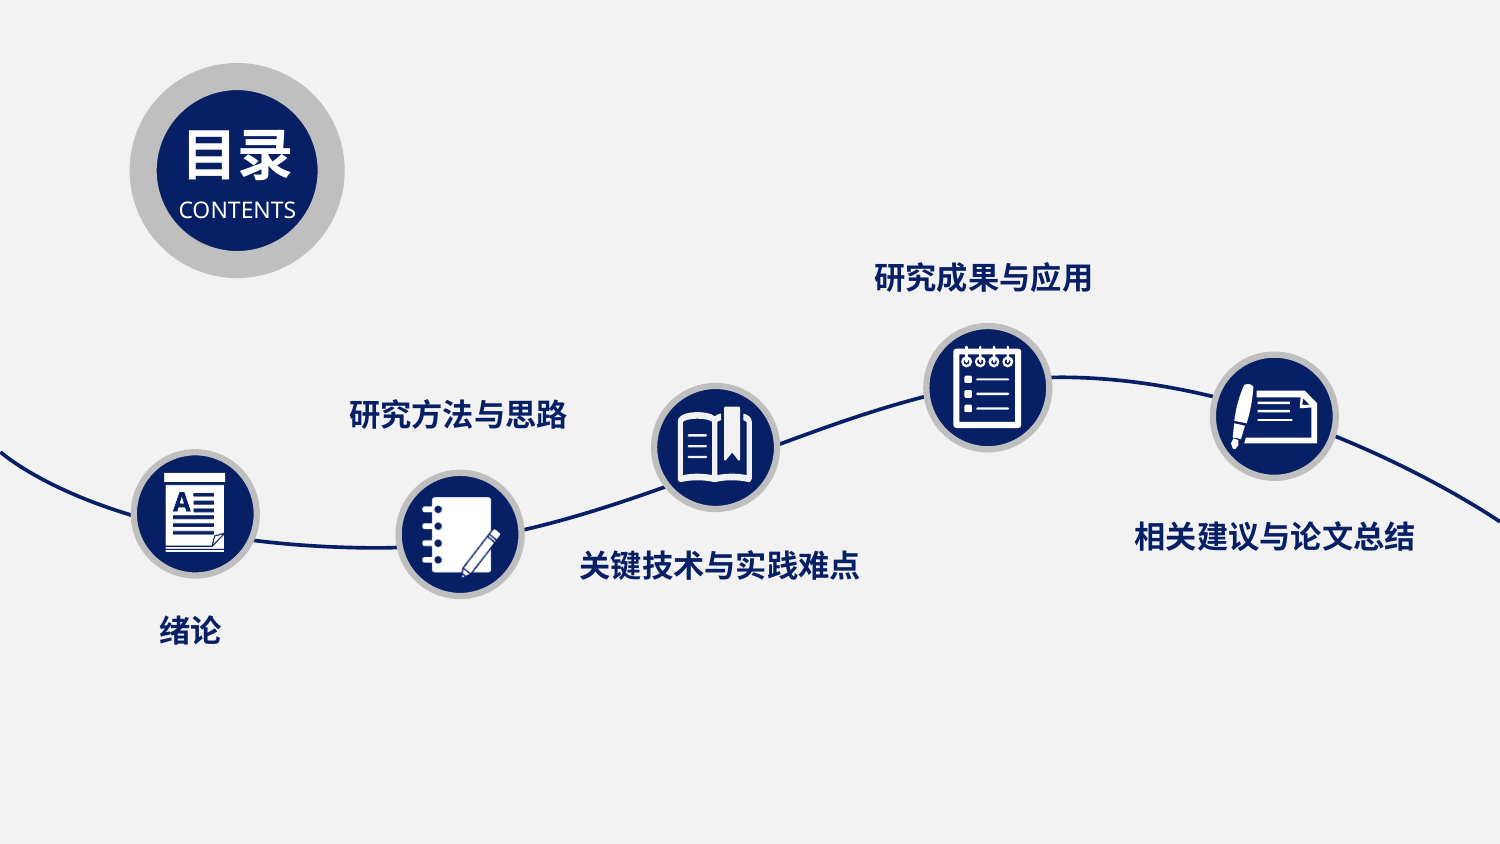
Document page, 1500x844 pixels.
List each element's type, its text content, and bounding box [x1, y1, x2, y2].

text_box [1212, 354, 1336, 478]
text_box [143, 76, 332, 265]
text_box 研究成果与应用 [855, 250, 1113, 304]
text_box 绪论 [131, 604, 250, 657]
text_box 关键技术与实践难点 [554, 538, 887, 591]
text_box [522, 476, 654, 530]
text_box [654, 385, 778, 509]
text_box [926, 326, 1050, 450]
text_box 相关建议与论文总结 [1112, 509, 1439, 562]
text_box [778, 377, 1500, 522]
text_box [398, 472, 522, 597]
text_box [0, 451, 133, 515]
text_box [257, 463, 432, 548]
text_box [133, 452, 257, 576]
text_box 研究方法与思路 [331, 387, 586, 441]
